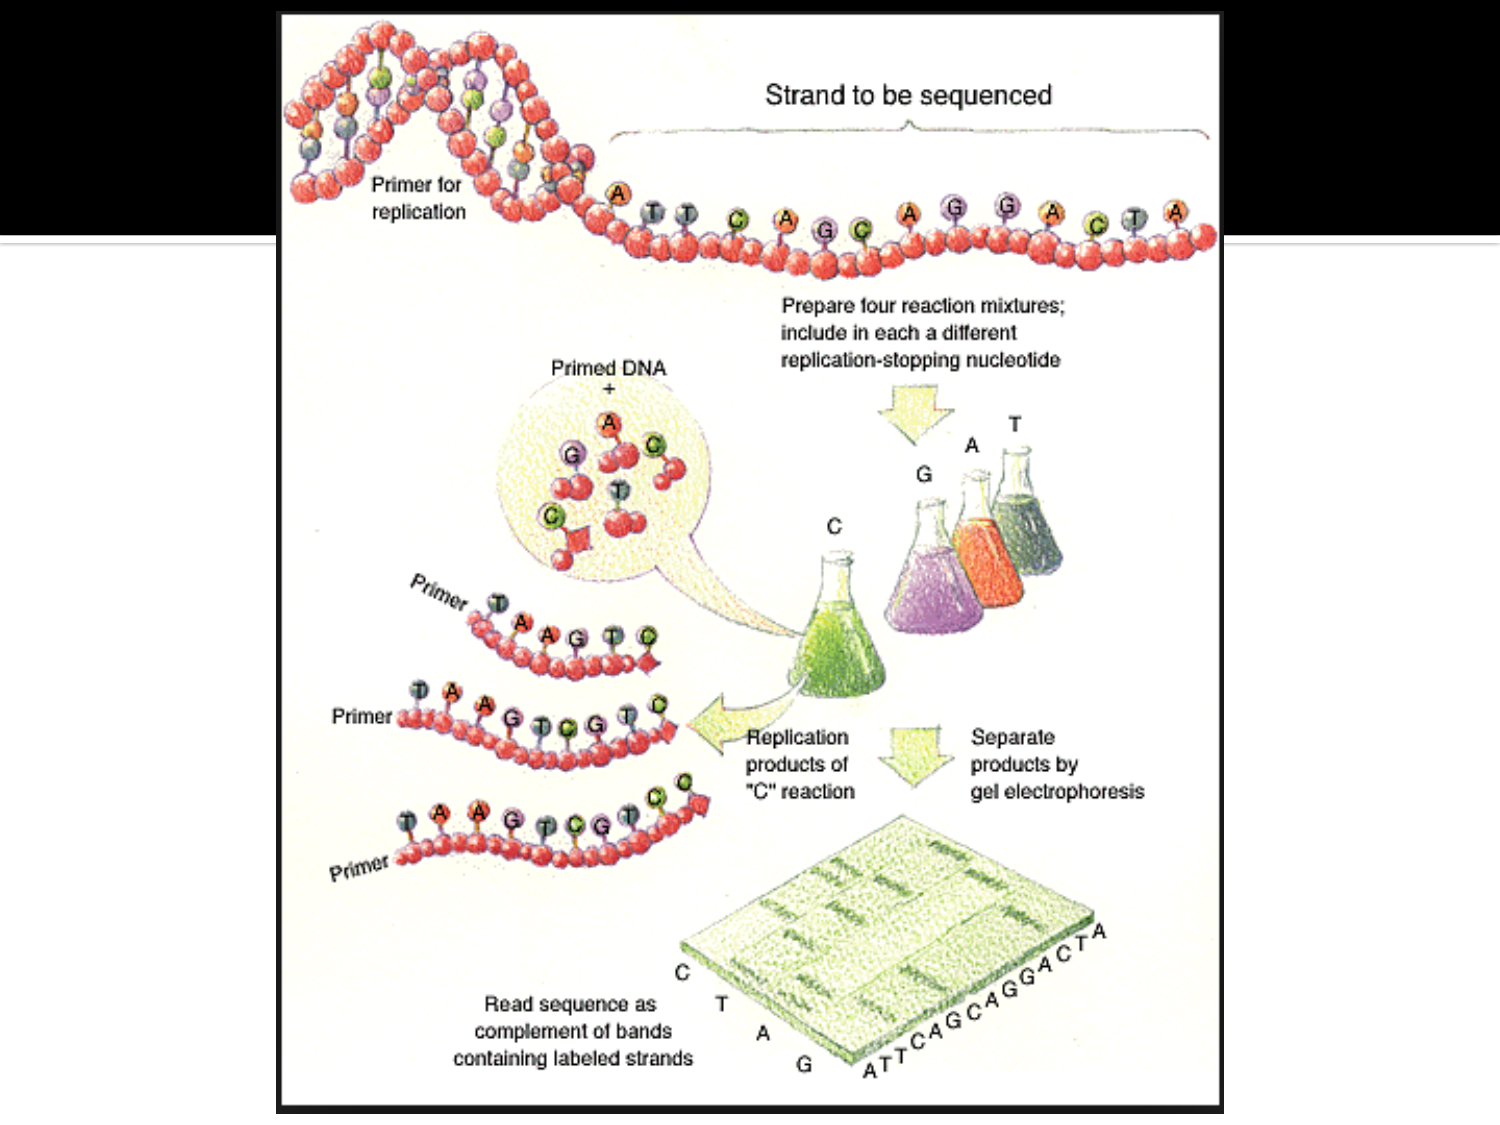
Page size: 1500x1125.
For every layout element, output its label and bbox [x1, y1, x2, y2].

picture [275, 11, 1224, 1114]
